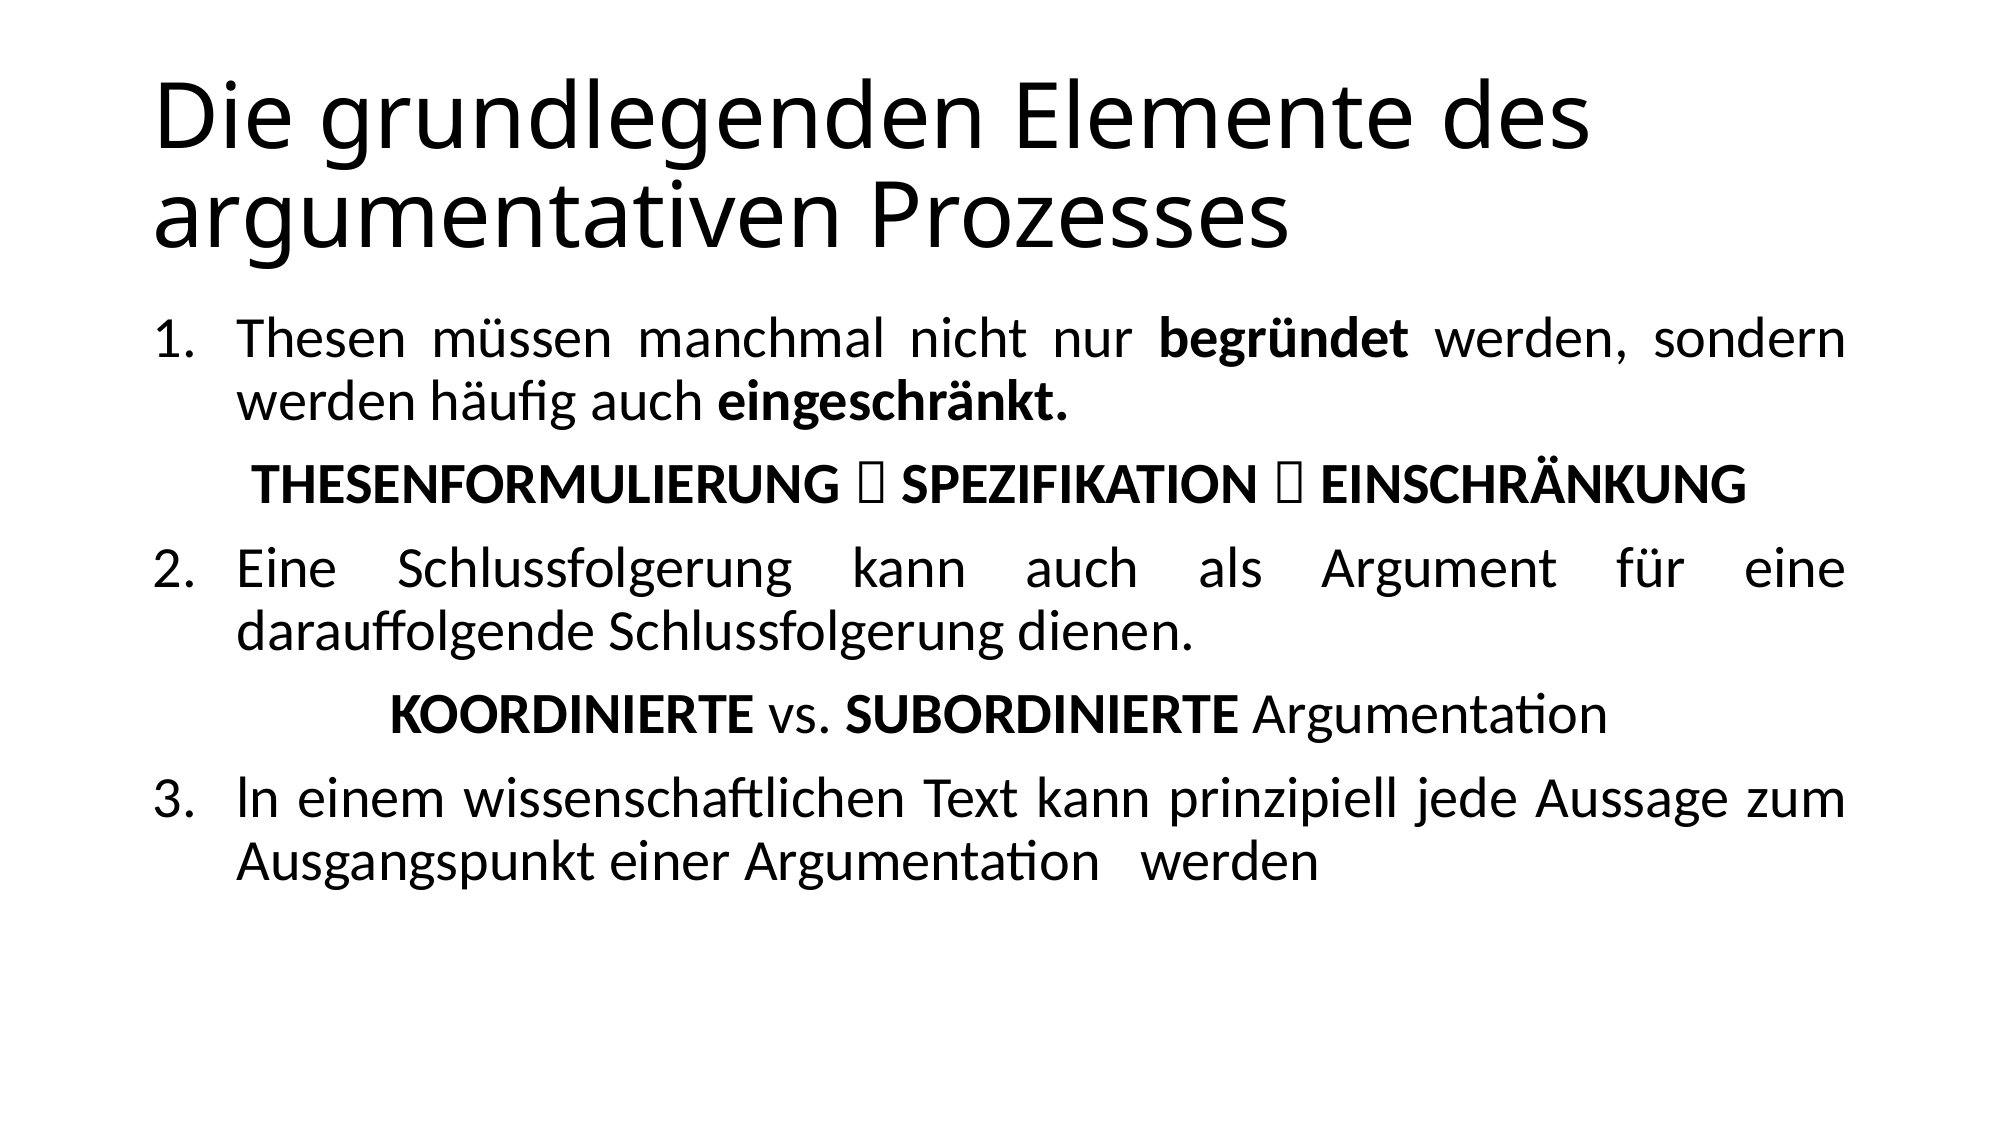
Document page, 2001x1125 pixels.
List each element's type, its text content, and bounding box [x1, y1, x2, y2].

list Thesen müssen manchmal nicht nur begründet werden, sondern werden häufig auch eingeschränkt. THESENFORMULIERUNG  SPEZIFIKATION  EINSCHRÄNKUNG Eine Schlussfolgerung kann auch als Argument für eine darauffolgende Schlussfolgerung dienen. KOORDINIERTE vs. SUBORDINIERTE Argumentation ln einem wissenschaftlichen Text kann prinzipiell jede Aussage zum Ausgangspunkt einer Argumentation werden [137, 299, 1863, 1014]
title Die grundlegenden Elemente des argumentativen Prozesses [137, 59, 1863, 278]
